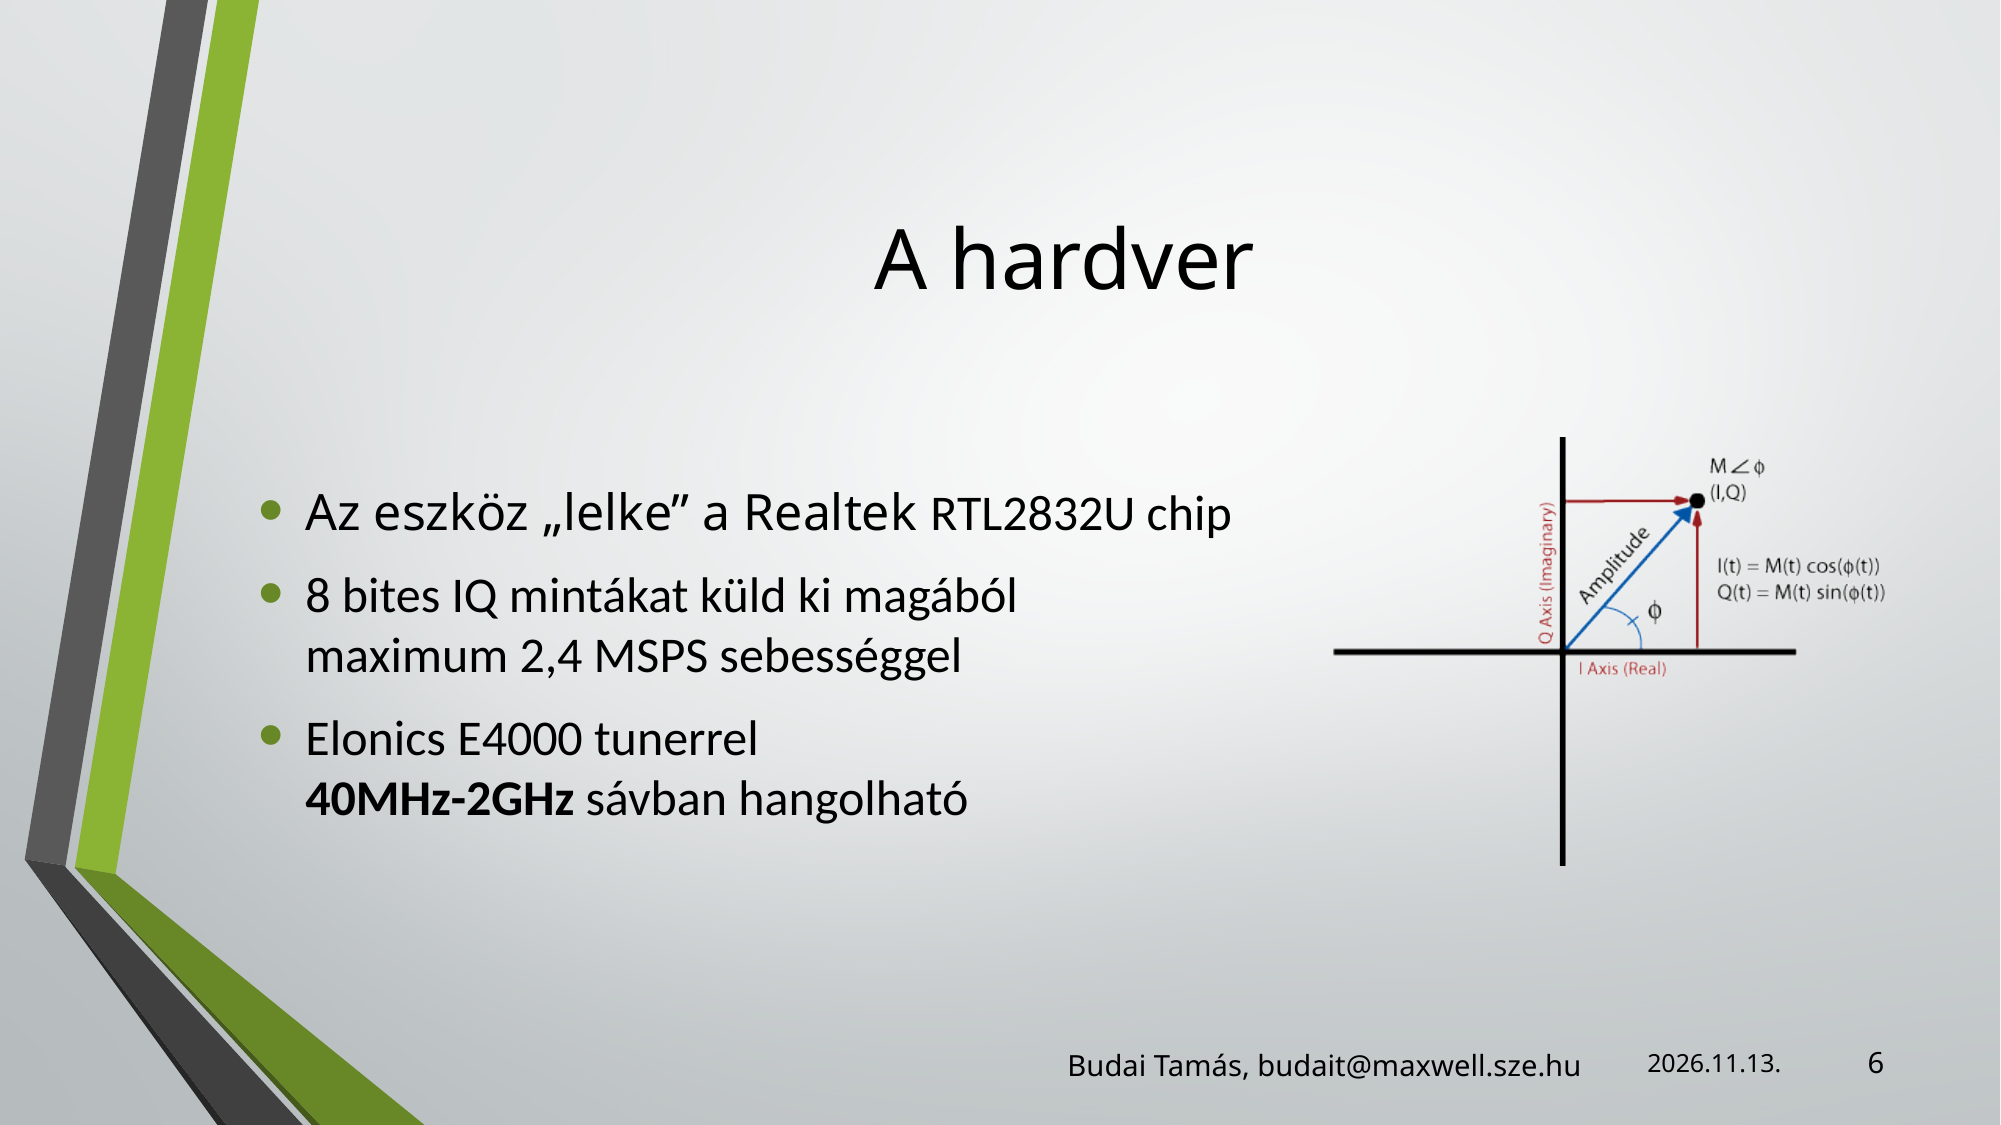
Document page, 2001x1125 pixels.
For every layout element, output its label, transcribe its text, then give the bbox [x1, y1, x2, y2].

slide_number 6 [1809, 1034, 1900, 1095]
list Az eszköz „lelke” a Realtek RTL2832U chip 8 bites IQ mintákat küld ki magából maximum 2,4 MSPS sebességgel Elonics E4000 tunerrel 40MHz-2GHz sávban hangolható [243, 437, 1887, 950]
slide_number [1609, 1034, 1797, 1095]
title A hardver [243, 112, 1887, 400]
footer Budai Tamás, budait@maxwell.sze.hu [434, 1040, 1597, 1100]
picture [1333, 437, 1888, 866]
